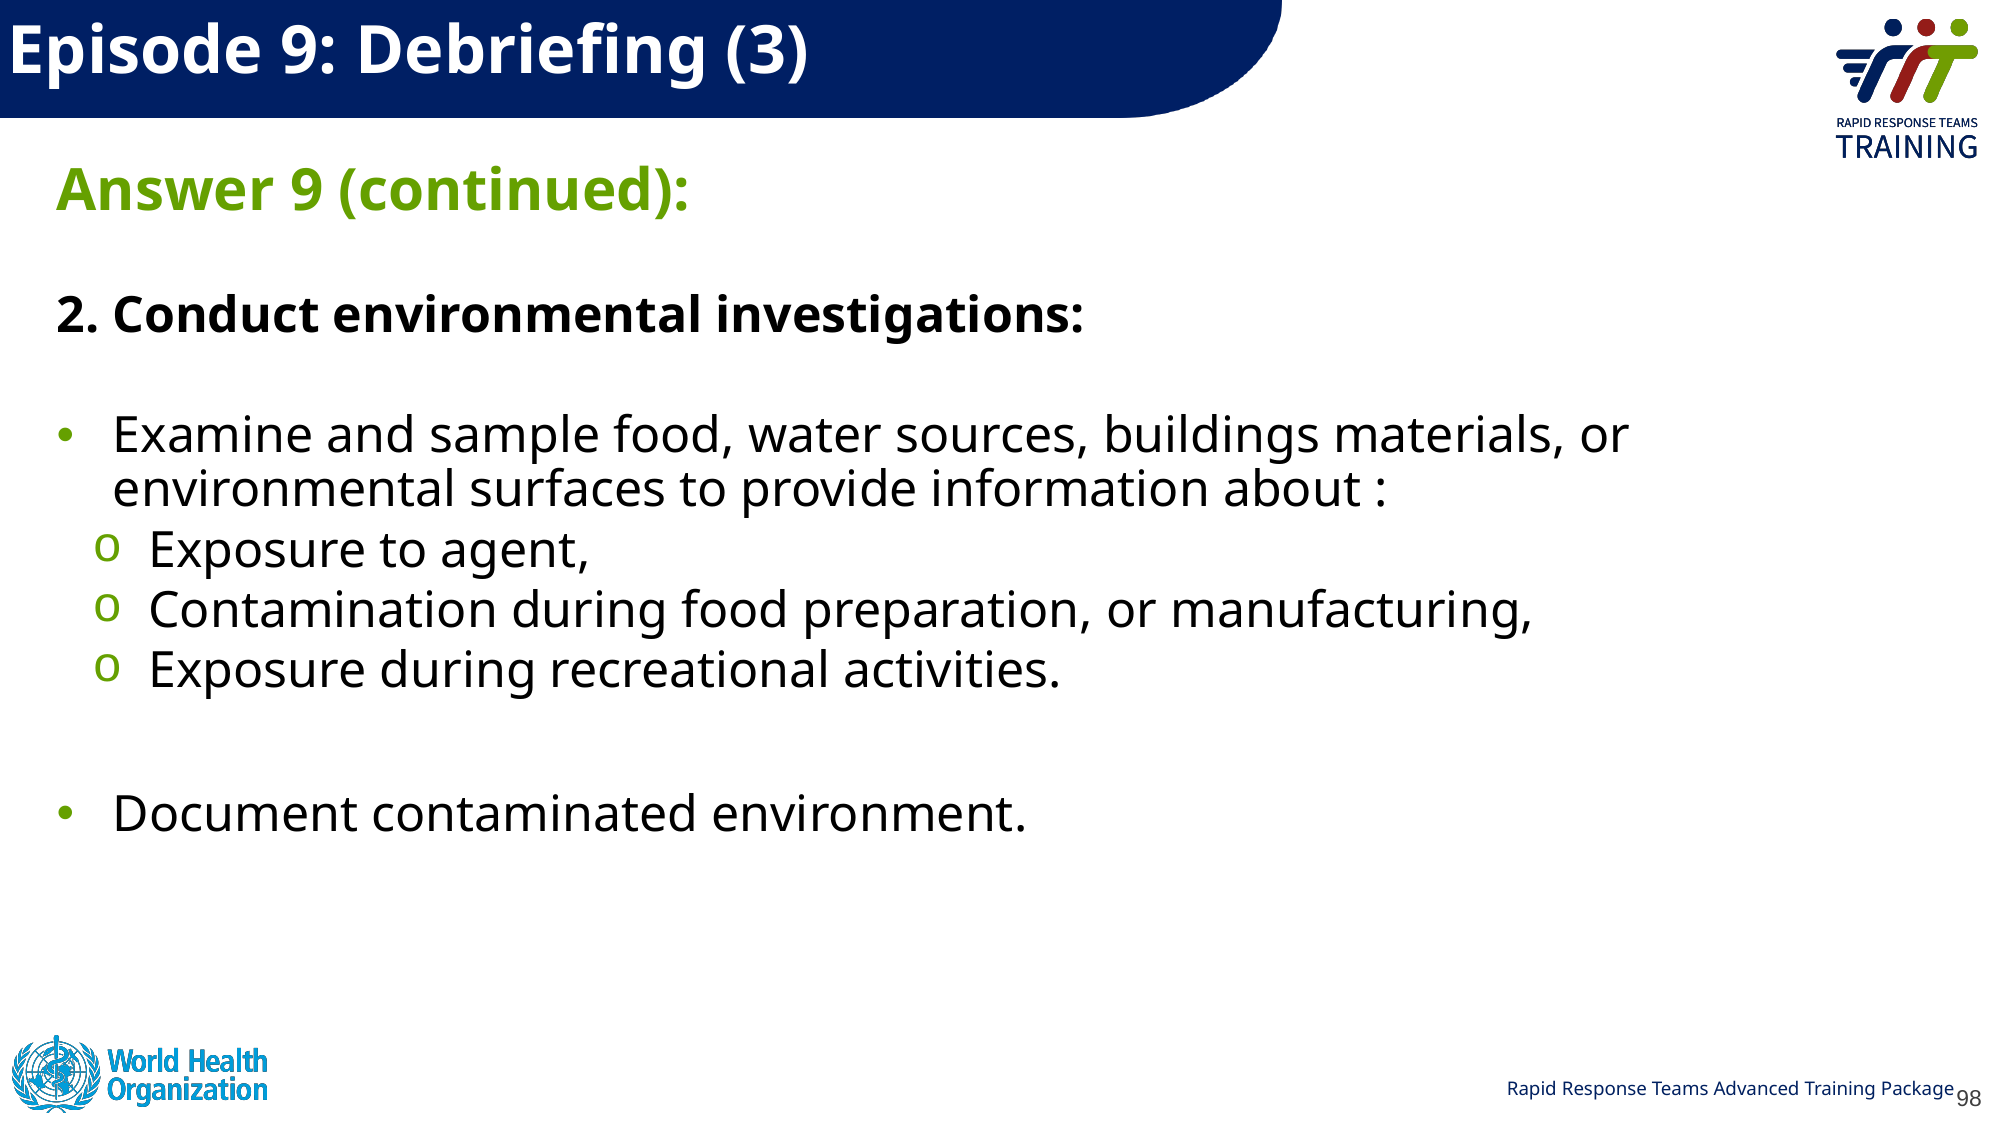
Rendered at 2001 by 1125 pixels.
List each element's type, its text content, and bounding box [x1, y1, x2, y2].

picture [30, 1083, 37, 1091]
picture [12, 1083, 48, 1113]
picture [46, 1056, 54, 1062]
picture [1179, 0, 1282, 118]
list Answer 9 (continued): 2. Conduct environmental investigations: Examine and sample food, water sources, buildings materials, or environmental surfaces to provide information about : Exposure to agent, Contamination during food preparation, or manufacturing, Exposure during recreational activities. Document contaminated environment. [48, 151, 1850, 927]
picture [50, 1108, 62, 1113]
picture [34, 1054, 43, 1078]
picture [71, 1053, 90, 1091]
picture [36, 1088, 78, 1105]
picture [22, 1062, 26, 1077]
picture [59, 1035, 267, 1113]
picture [24, 1054, 36, 1087]
picture [40, 1062, 47, 1070]
picture [12, 1035, 54, 1068]
picture [1835, 19, 1978, 167]
title Episode 9: Debriefing (3) [0, 0, 1179, 149]
